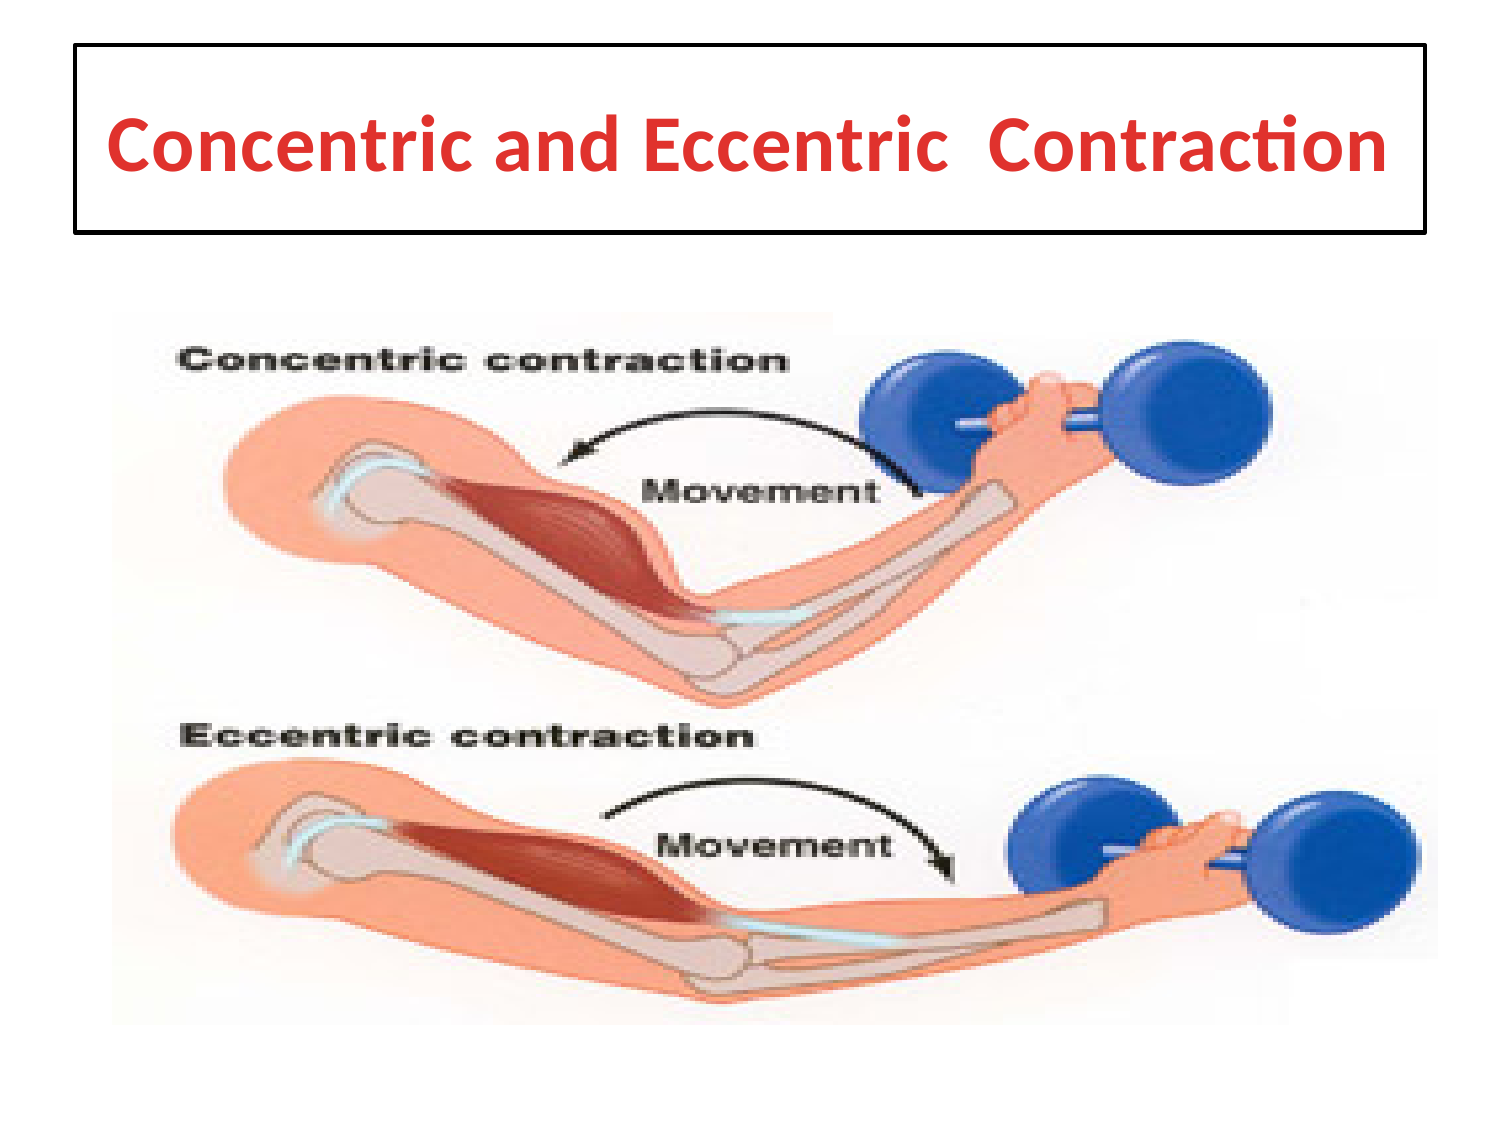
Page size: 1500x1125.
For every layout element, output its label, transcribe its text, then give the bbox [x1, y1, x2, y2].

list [112, 312, 1438, 1026]
title Concentric and Eccentric Contraction [73, 43, 1427, 235]
